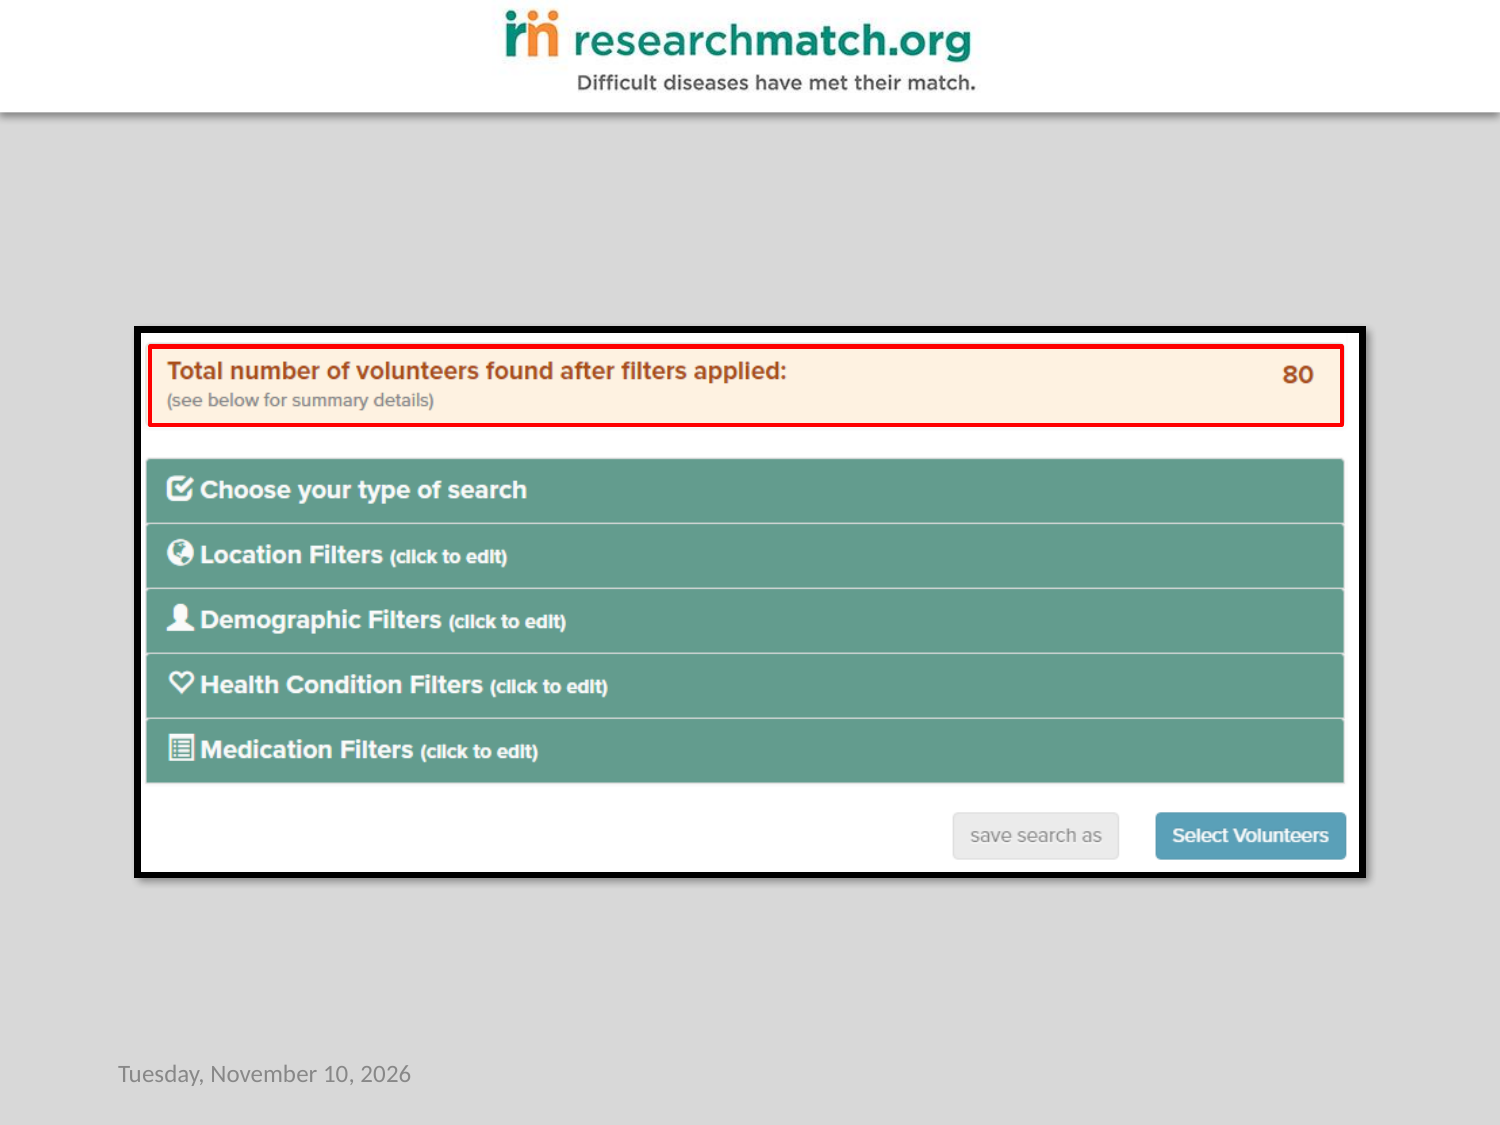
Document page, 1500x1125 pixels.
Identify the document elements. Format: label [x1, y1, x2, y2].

text_box [0, 0, 471, 113]
picture [474, 0, 1026, 112]
slide_number [103, 1042, 441, 1103]
picture [140, 332, 1360, 872]
text_box [1027, 0, 1500, 113]
